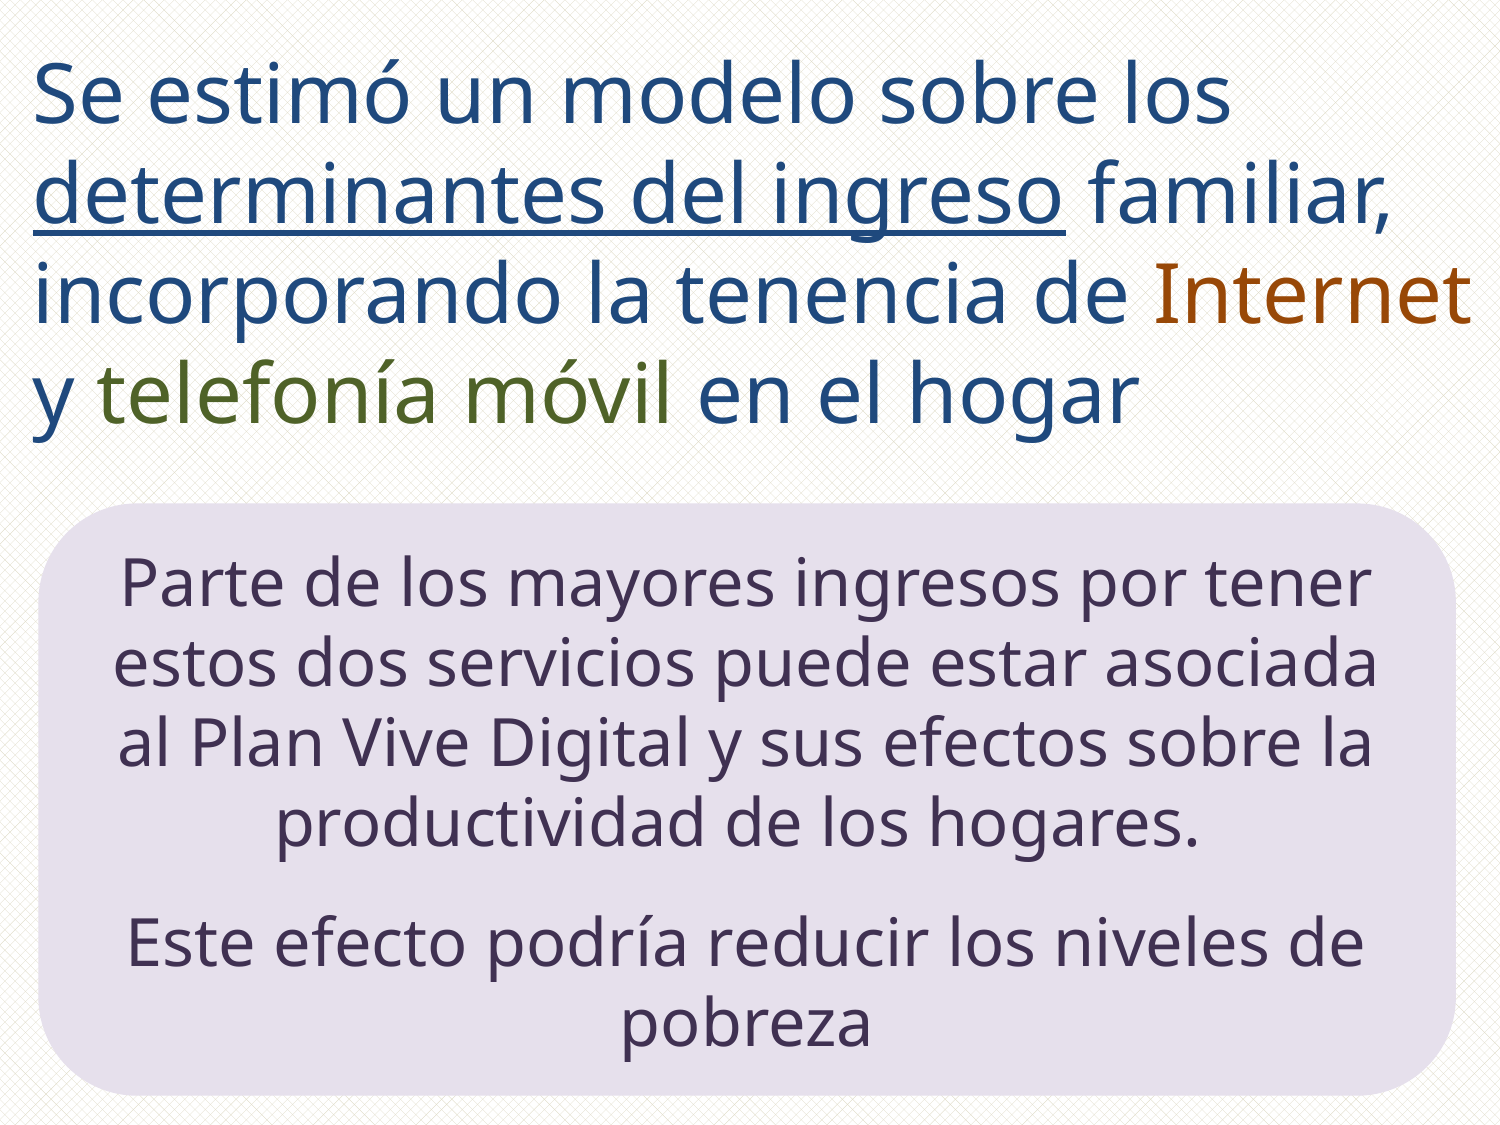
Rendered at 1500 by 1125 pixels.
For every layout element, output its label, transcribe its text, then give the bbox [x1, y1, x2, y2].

text_box Se estimó un modelo sobre los determinantes del ingreso familiar, incorporando la tenencia de Internet y telefonía móvil en el hogar [17, 33, 1495, 448]
text_box Parte de los mayores ingresos por tener estos dos servicios puede estar asociada al Plan Vive Digital y sus efectos sobre la productividad de los hogares. Este efecto podría reducir los niveles de pobreza [38, 503, 1456, 1096]
